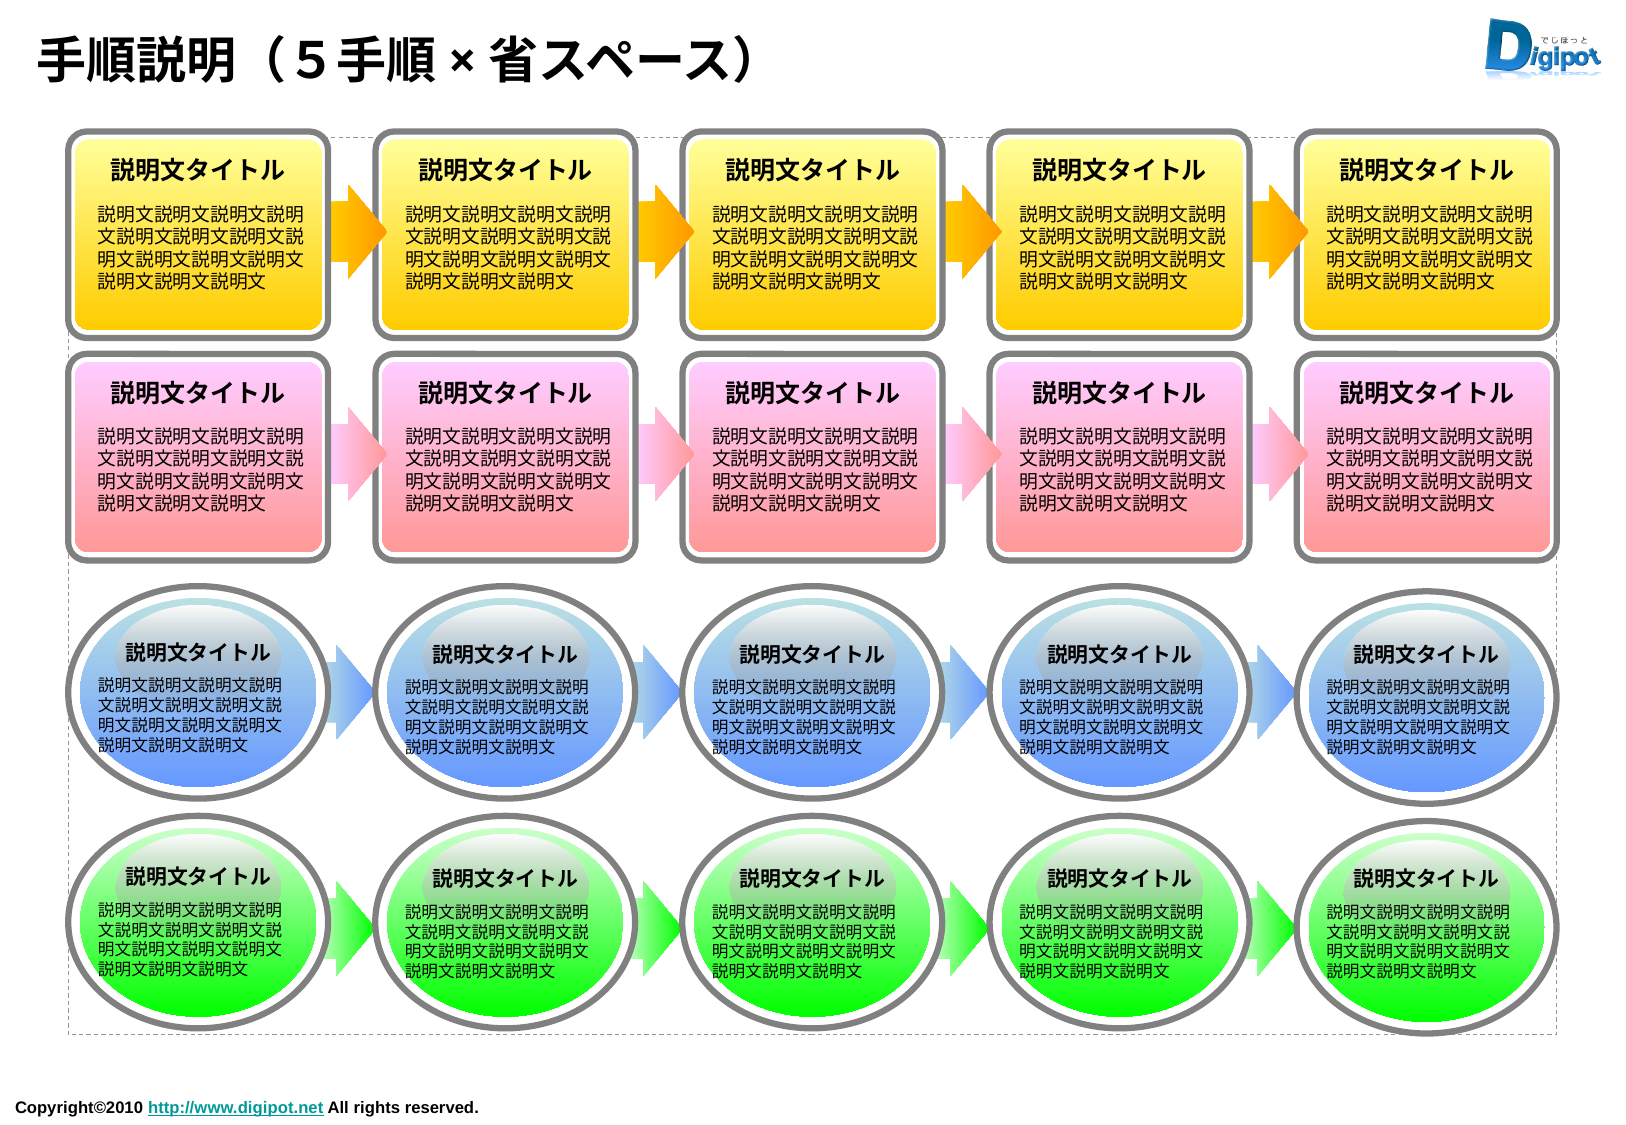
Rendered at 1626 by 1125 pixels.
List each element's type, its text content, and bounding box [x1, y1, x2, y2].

text_box 説明文説明文説明文説明文説明文説明文説明文説明文説明文説明文説明文説明文説明文説明文 [91, 668, 305, 761]
text_box [702, 586, 922, 635]
text_box [1308, 897, 1320, 968]
text_box [68, 648, 91, 753]
text_box [1296, 240, 1557, 339]
text_box [382, 139, 629, 330]
text_box [919, 897, 931, 963]
text_box [321, 881, 375, 976]
text_box [636, 406, 695, 502]
text_box [111, 986, 286, 1017]
text_box [1296, 131, 1557, 223]
text_box [682, 648, 706, 754]
text_box 説明文説明文説明文説明文説明文説明文説明文説明文説明文説明文説明文説明文説明文説明文 [91, 196, 329, 299]
text_box [387, 673, 398, 732]
text_box [1308, 673, 1320, 739]
text_box 説明文タイトル [80, 148, 317, 191]
text_box 説明文タイトル [1308, 148, 1545, 191]
text_box [375, 241, 636, 339]
text_box [1321, 591, 1532, 635]
text_box [80, 671, 91, 732]
text_box 説明文タイトル [1308, 859, 1545, 897]
text_box [408, 763, 603, 799]
text_box [94, 986, 302, 1029]
text_box 説明文タイトル [1001, 371, 1238, 414]
text_box [1336, 988, 1518, 1022]
text_box [689, 361, 936, 553]
text_box [1296, 353, 1557, 446]
text_box 説明文説明文説明文説明文説明文説明文説明文説明文説明文説明文説明文説明文説明文説明文 [706, 895, 919, 988]
text_box 説明文タイトル [387, 859, 624, 897]
text_box [1296, 883, 1557, 1034]
text_box [387, 897, 398, 962]
text_box 説明文タイトル [1308, 635, 1545, 673]
text_box 説明文説明文説明文説明文説明文説明文説明文説明文説明文説明文説明文説明文説明文説明文 [398, 671, 612, 763]
text_box [1226, 648, 1250, 754]
text_box 説明文説明文説明文説明文説明文説明文説明文説明文説明文説明文説明文説明文説明文説明文 [1013, 196, 1250, 299]
text_box [612, 649, 636, 753]
text_box [742, 834, 883, 859]
text_box 説明文説明文説明文説明文説明文説明文説明文説明文説明文説明文説明文説明文説明文説明文 [91, 893, 305, 986]
text_box [74, 139, 322, 330]
text_box [1303, 361, 1551, 553]
text_box 説明文タイトル [80, 633, 317, 671]
text_box [426, 763, 584, 787]
text_box [1242, 881, 1296, 976]
text_box [80, 895, 91, 962]
text_box [329, 406, 388, 502]
text_box [919, 649, 943, 753]
text_box 説明文タイトル [694, 635, 931, 673]
text_box 説明文説明文説明文説明文説明文説明文説明文説明文説明文説明文説明文説明文説明文説明文 [1320, 671, 1534, 763]
text_box [375, 648, 398, 753]
text_box [305, 649, 329, 753]
text_box 説明文説明文説明文説明文説明文説明文説明文説明文説明文説明文説明文説明文説明文説明文 [706, 196, 943, 299]
text_box [1303, 139, 1551, 330]
text_box [411, 597, 600, 635]
text_box [682, 353, 943, 446]
text_box [1031, 827, 1208, 859]
text_box [694, 673, 706, 734]
text_box 説明文説明文説明文説明文説明文説明文説明文説明文説明文説明文説明文説明文説明文説明文 [399, 418, 636, 521]
text_box 説明文タイトル [1001, 859, 1238, 897]
text_box 説明文説明文説明文説明文説明文説明文説明文説明文説明文説明文説明文説明文説明文説明文 [398, 895, 612, 988]
text_box 説明文説明文説明文説明文説明文説明文説明文説明文説明文説明文説明文説明文説明文説明文 [1013, 418, 1250, 521]
text_box [305, 895, 317, 963]
text_box [1001, 673, 1013, 734]
text_box 説明文タイトル [694, 371, 931, 414]
text_box [715, 763, 910, 799]
text_box [943, 406, 1002, 502]
text_box 説明文タイトル [387, 371, 624, 414]
text_box [1327, 821, 1527, 859]
text_box [996, 139, 1243, 330]
text_box [130, 834, 267, 857]
title 手順説明（５手順×省スペース） [21, 19, 881, 98]
text_box [125, 604, 272, 633]
text_box [612, 673, 624, 733]
text_box [329, 184, 388, 279]
text_box [636, 184, 695, 279]
text_box [1226, 673, 1238, 734]
text_box [689, 139, 936, 330]
text_box [395, 586, 615, 635]
text_box [1041, 763, 1199, 787]
text_box [935, 881, 989, 976]
text_box [919, 673, 931, 733]
text_box [1245, 645, 1296, 740]
text_box [612, 879, 636, 983]
text_box [707, 815, 917, 859]
text_box 説明文説明文説明文説明文説明文説明文説明文説明文説明文説明文説明文説明文説明文説明文 [706, 671, 919, 763]
text_box [718, 597, 907, 635]
text_box [989, 878, 1013, 983]
text_box [943, 184, 1002, 279]
text_box 説明文説明文説明文説明文説明文説明文説明文説明文説明文説明文説明文説明文説明文説明文 [1320, 418, 1557, 521]
text_box [74, 361, 322, 553]
text_box [1022, 763, 1217, 799]
text_box [989, 463, 1250, 561]
text_box [737, 604, 888, 635]
text_box [98, 761, 298, 799]
text_box [733, 763, 891, 787]
text_box [68, 877, 91, 983]
text_box [727, 988, 897, 1017]
text_box [1341, 763, 1512, 793]
picture [1485, 18, 1602, 82]
text_box [1014, 815, 1225, 859]
text_box [1534, 897, 1545, 967]
text_box [989, 131, 1250, 223]
text_box [1001, 897, 1013, 963]
text_box 説明文タイトル [80, 371, 317, 414]
text_box [724, 827, 901, 859]
text_box [996, 361, 1243, 553]
text_box 説明文説明文説明文説明文説明文説明文説明文説明文説明文説明文説明文説明文説明文説明文 [1013, 671, 1226, 763]
text_box 説明文説明文説明文説明文説明文説明文説明文説明文説明文説明文説明文説明文説明文説明文 [1320, 196, 1557, 299]
text_box [382, 361, 629, 553]
text_box [1338, 603, 1516, 635]
text_box [106, 597, 291, 633]
text_box [1025, 597, 1214, 635]
text_box [430, 604, 581, 635]
text_box [1324, 763, 1529, 804]
text_box [630, 645, 682, 740]
text_box [305, 671, 317, 733]
text_box [1049, 834, 1190, 859]
text_box [1534, 673, 1545, 738]
text_box [375, 462, 636, 561]
text_box [694, 897, 706, 964]
text_box 説明文タイトル [694, 148, 931, 191]
text_box [710, 988, 915, 1029]
text_box [400, 815, 610, 859]
text_box 説明文説明文説明文説明文説明文説明文説明文説明文説明文説明文説明文説明文説明文説明文 [399, 196, 636, 299]
text_box [112, 827, 284, 857]
text_box [435, 834, 576, 859]
text_box [116, 761, 280, 787]
text_box 説明文説明文説明文説明文説明文説明文説明文説明文説明文説明文説明文説明文説明文説明文 [1320, 895, 1534, 988]
text_box 説明文タイトル [1001, 635, 1238, 673]
text_box [1356, 609, 1498, 635]
text_box [682, 877, 706, 984]
text_box [1044, 604, 1195, 635]
text_box 説明文タイトル [387, 635, 624, 673]
text_box [1296, 654, 1320, 759]
text_box [1250, 406, 1309, 502]
text_box [68, 353, 329, 561]
text_box [682, 462, 943, 561]
text_box [375, 131, 636, 224]
text_box [305, 879, 329, 983]
text_box [989, 240, 1250, 339]
text_box [1362, 839, 1491, 859]
text_box [403, 988, 608, 1029]
text_box [1017, 988, 1222, 1029]
text_box 説明文タイトル [694, 859, 931, 897]
text_box [323, 645, 375, 740]
text_box [1226, 878, 1250, 983]
text_box 説明文説明文説明文説明文説明文説明文説明文説明文説明文説明文説明文説明文説明文説明文 [1013, 895, 1226, 988]
text_box [1034, 988, 1205, 1017]
text_box [1226, 897, 1238, 964]
text_box 説明文タイトル [387, 148, 624, 191]
text_box [1534, 653, 1557, 758]
text_box [90, 586, 306, 633]
text_box [95, 815, 301, 857]
text_box [1010, 586, 1229, 635]
text_box [1344, 832, 1509, 859]
text_box [682, 240, 943, 339]
text_box [375, 353, 636, 446]
text_box [628, 881, 682, 976]
text_box [417, 827, 594, 859]
text_box [420, 988, 590, 1017]
text_box 説明文タイトル [1308, 371, 1545, 414]
text_box 説明文タイトル [1001, 148, 1238, 191]
text_box [1296, 463, 1557, 561]
text_box [682, 131, 943, 224]
text_box [989, 353, 1250, 446]
text_box [1250, 184, 1309, 279]
text_box [937, 645, 989, 740]
text_box [989, 648, 1013, 754]
text_box 説明文タイトル [80, 857, 317, 895]
text_box [375, 877, 398, 983]
text_box [919, 879, 943, 983]
text_box 説明文説明文説明文説明文説明文説明文説明文説明文説明文説明文説明文説明文説明文説明文 [706, 418, 943, 521]
text_box [612, 897, 624, 963]
text_box [68, 131, 329, 339]
text_box 説明文説明文説明文説明文説明文説明文説明文説明文説明文説明文説明文説明文説明文説明文 [91, 418, 329, 521]
